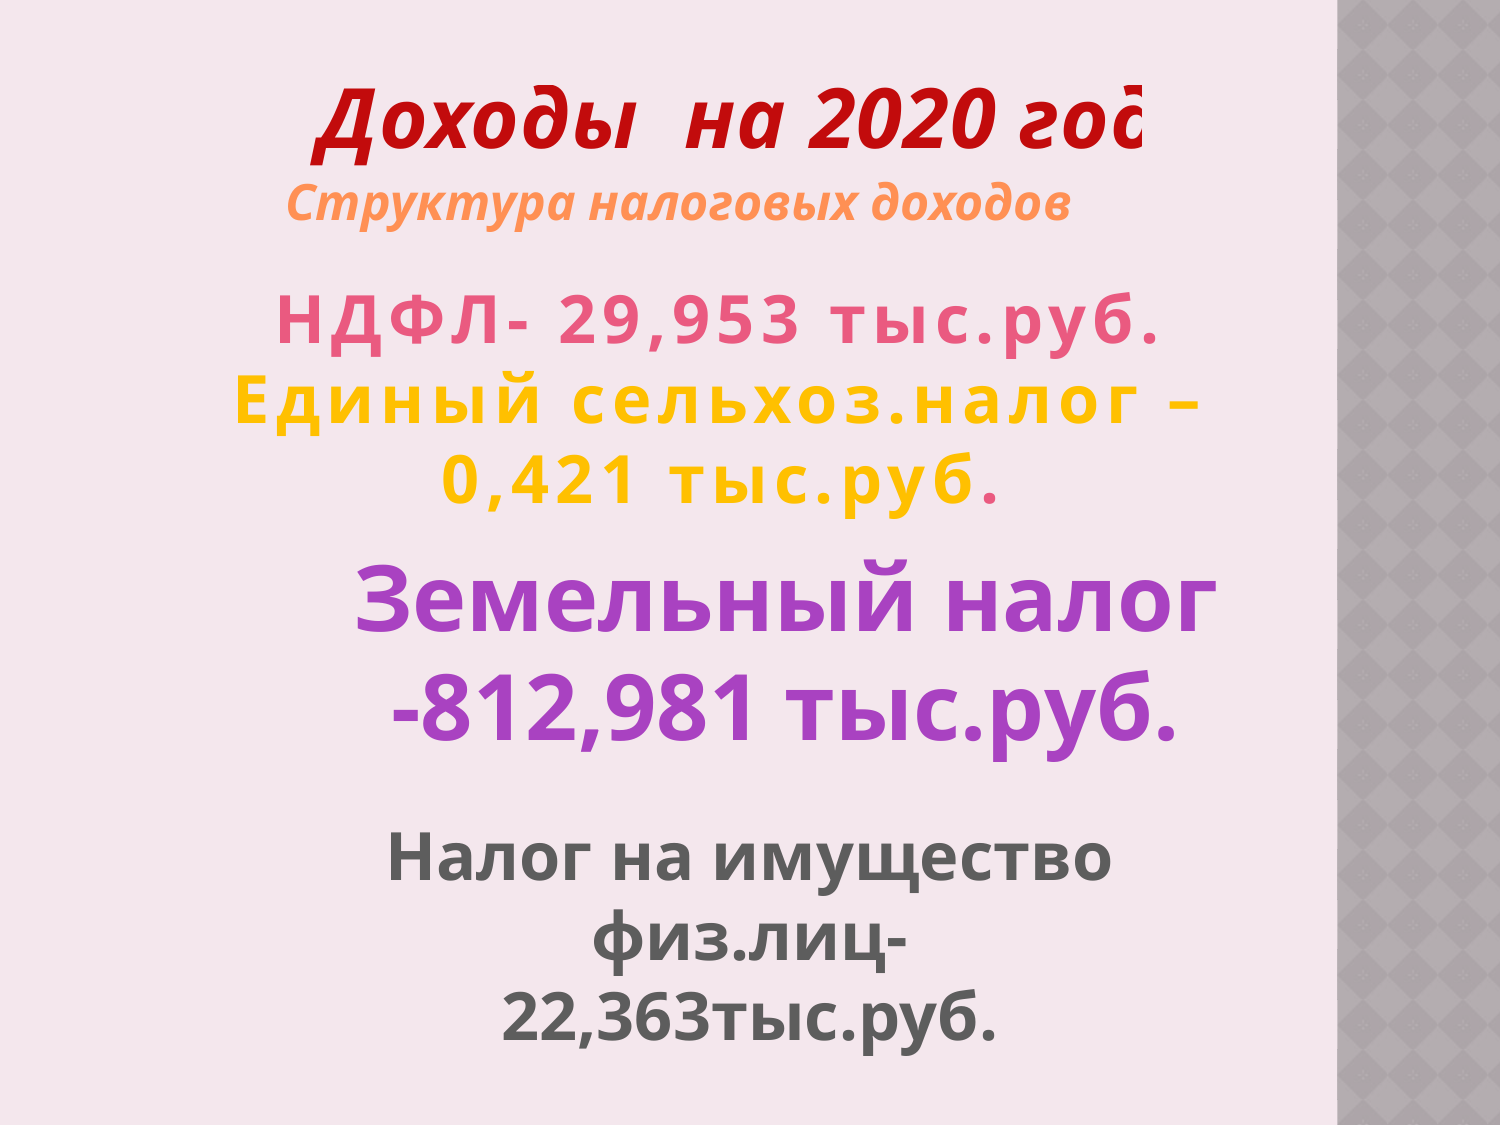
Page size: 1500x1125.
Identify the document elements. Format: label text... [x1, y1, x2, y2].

text_box Земельный налог -812,981 тыс.руб. [329, 421, 1243, 767]
text_box Налог на имущество физ.лиц-22,363тыс.руб. [329, 726, 1171, 1062]
text_box НДФЛ- 29,953 тыс.руб. Единый сельхоз.налог – 0,421 тыс.руб. [140, 269, 1301, 605]
text_box Структура налоговых доходов [185, 155, 1172, 246]
text_box Доходы на 2020 год [66, 43, 1414, 188]
